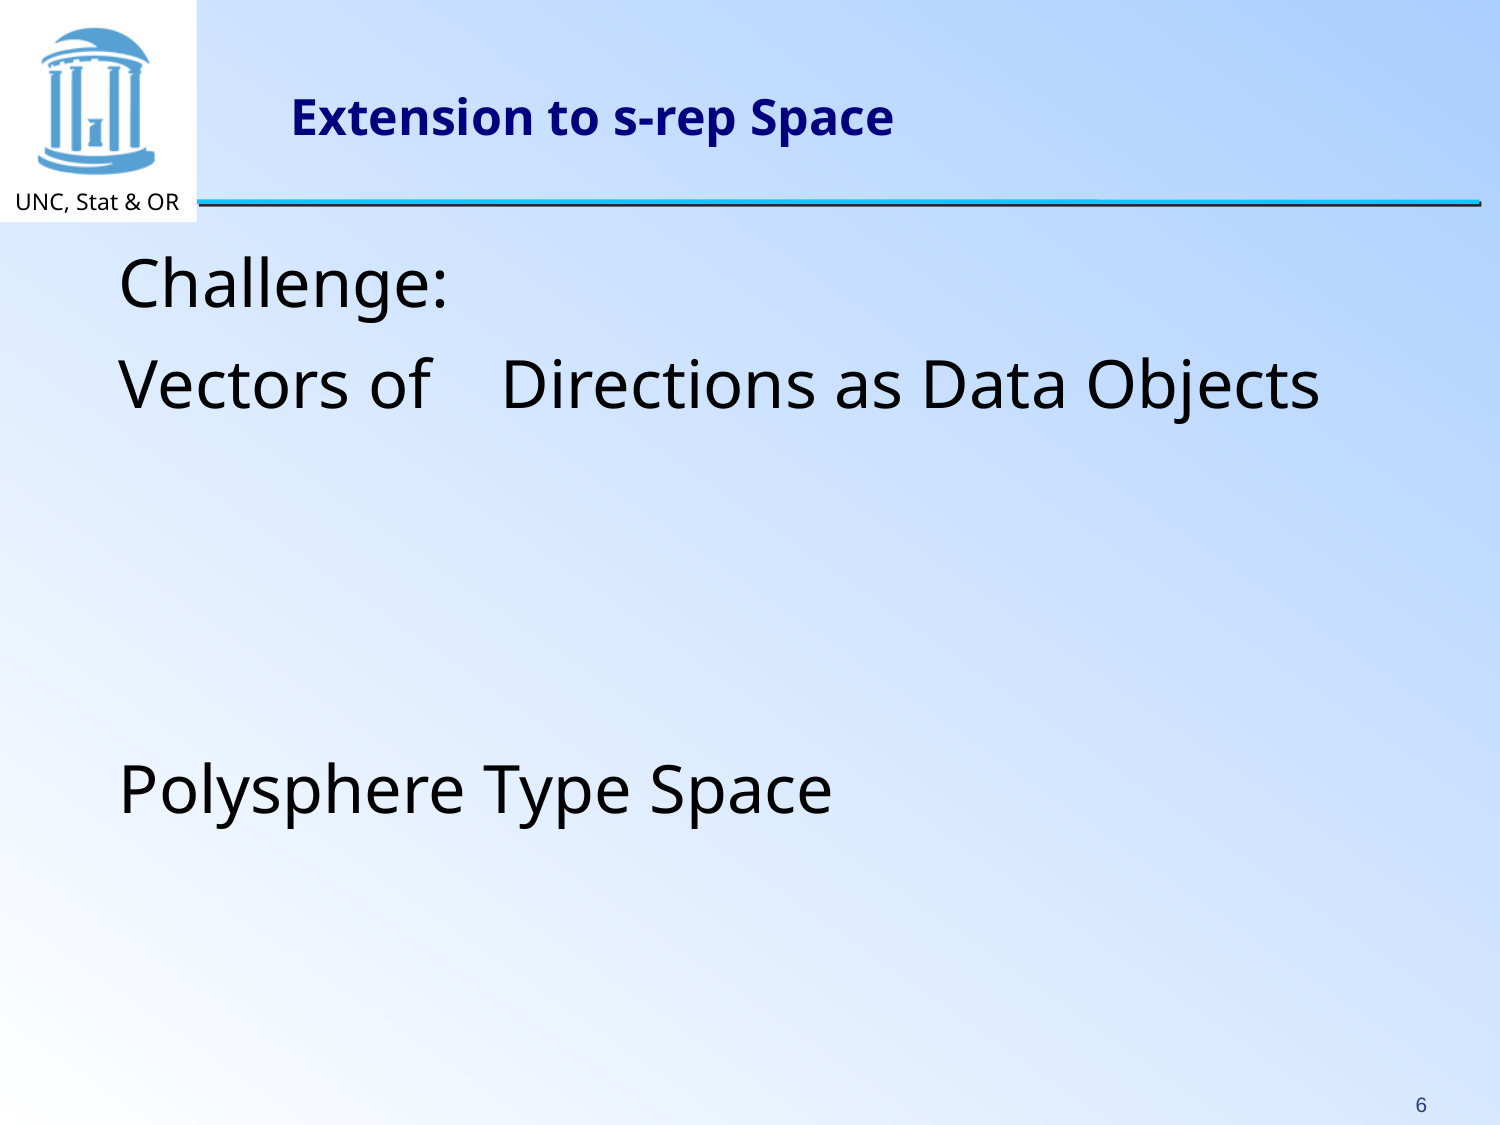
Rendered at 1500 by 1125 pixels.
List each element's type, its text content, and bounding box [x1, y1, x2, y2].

picture [14, 7, 189, 189]
title Extension to s-rep Space [275, 75, 1448, 156]
